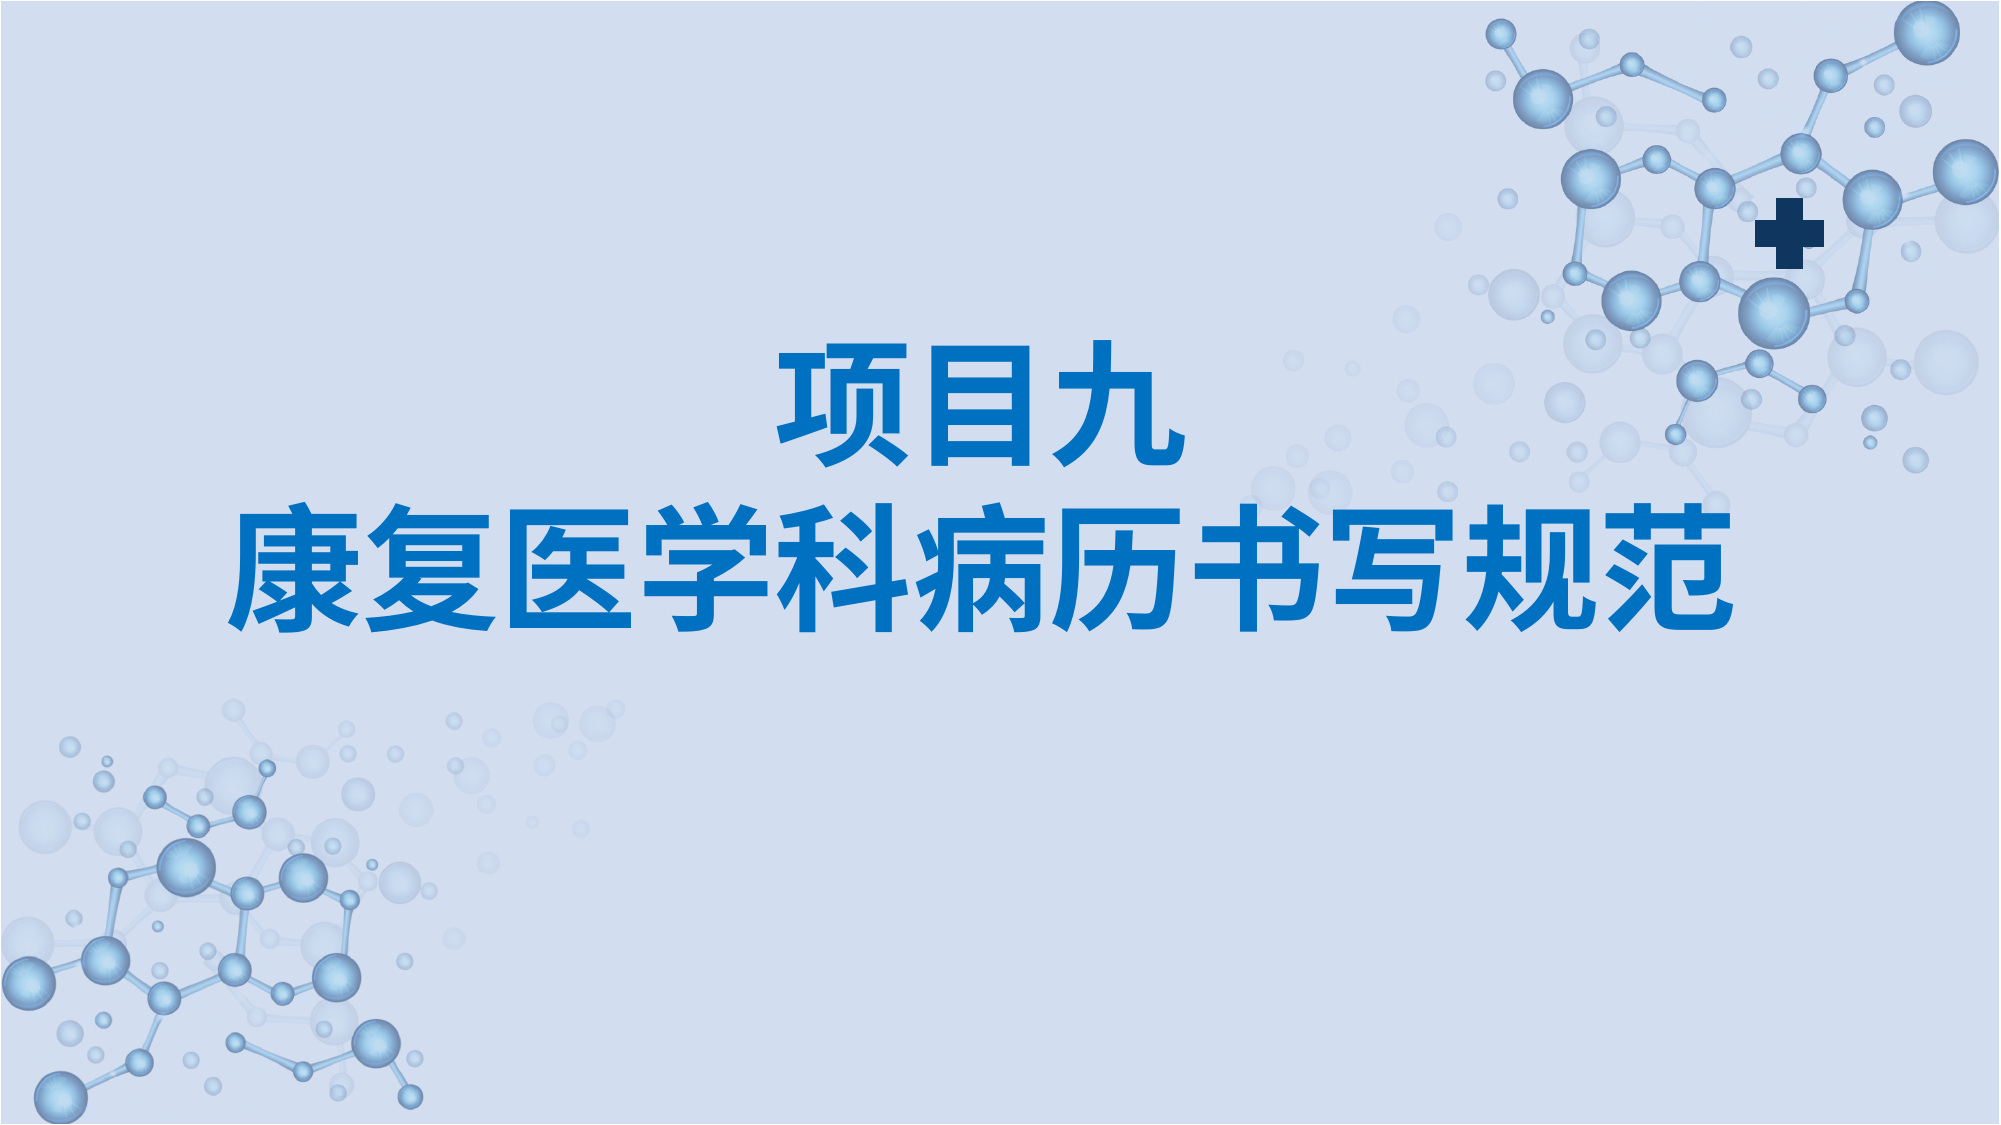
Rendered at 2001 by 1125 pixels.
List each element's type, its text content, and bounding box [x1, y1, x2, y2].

text_box 项目九 康复医学科病历书写规范 [134, 227, 1829, 655]
